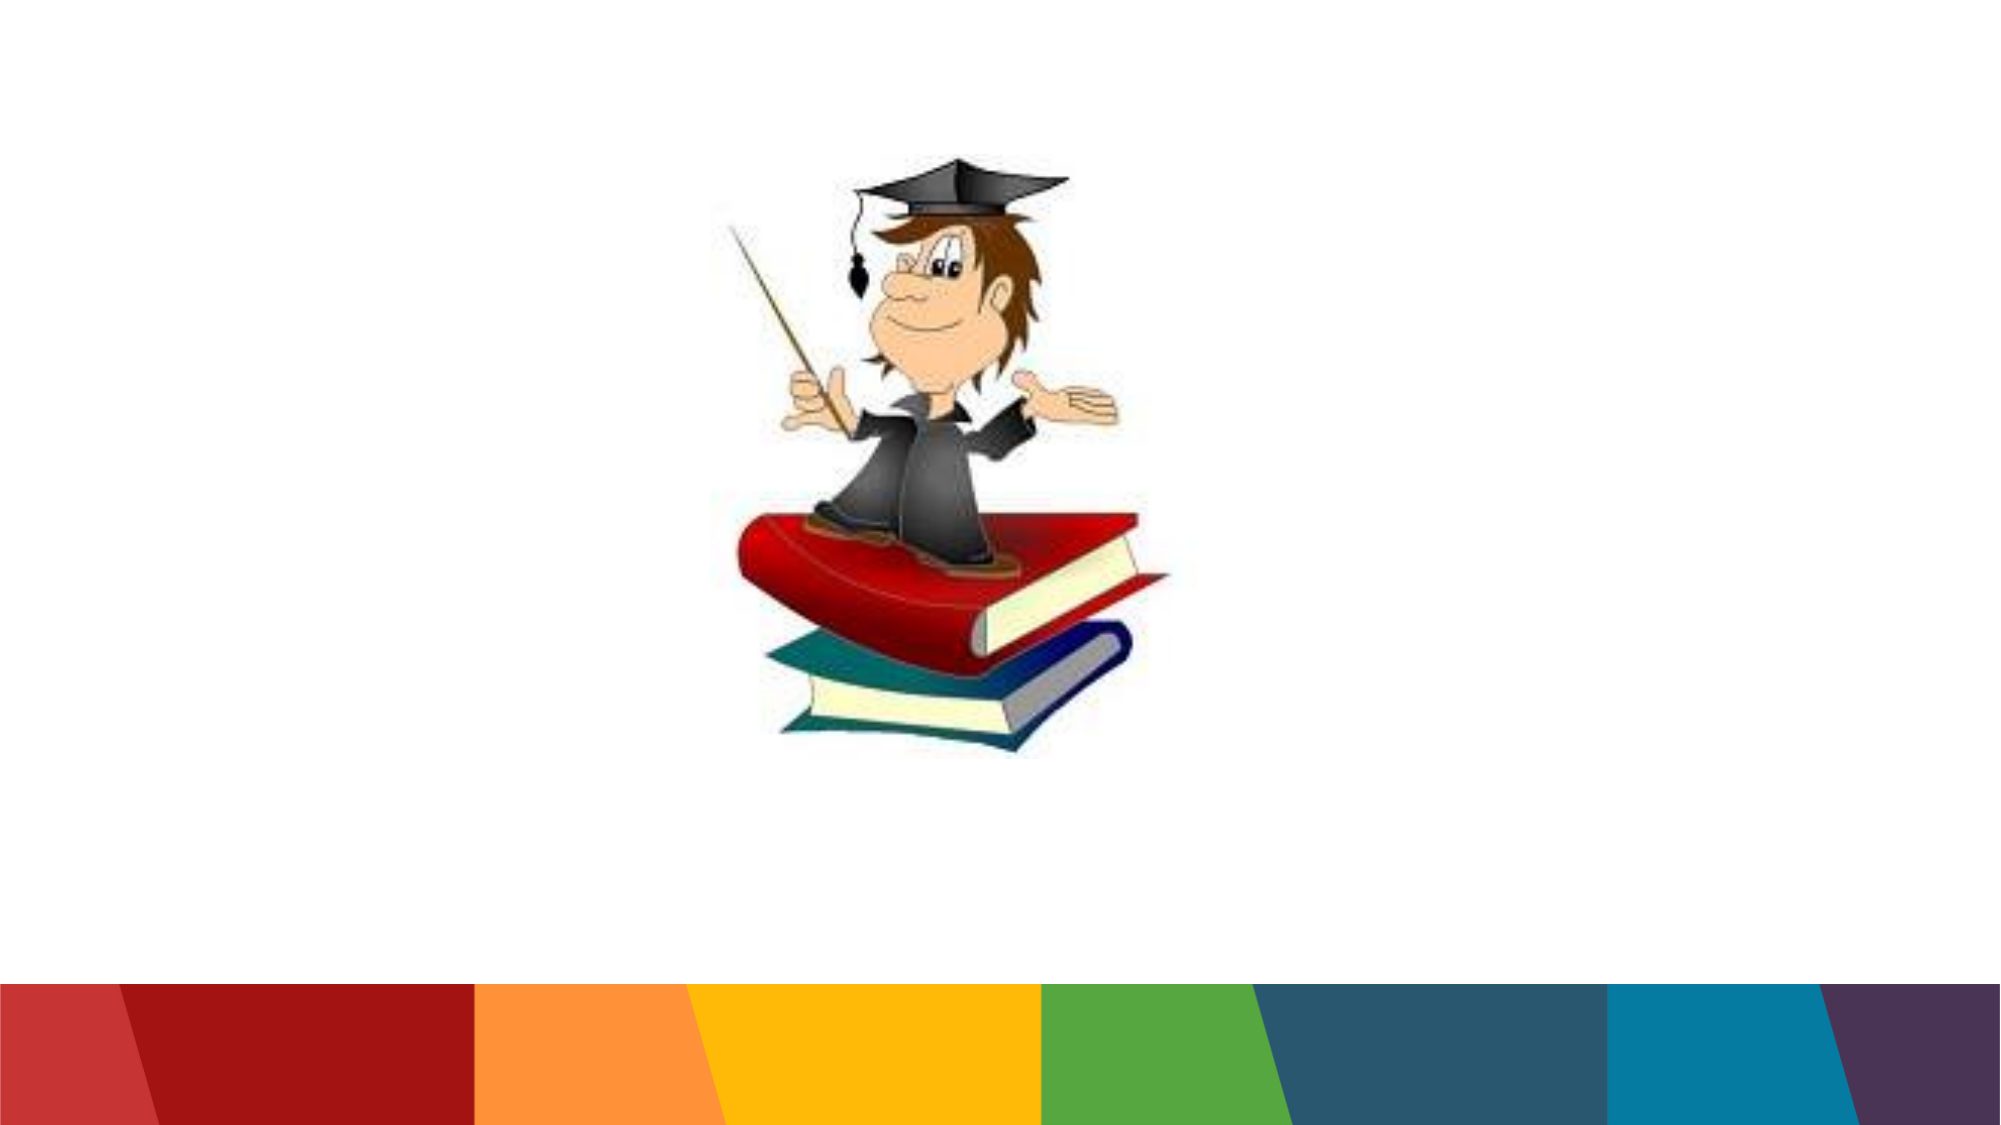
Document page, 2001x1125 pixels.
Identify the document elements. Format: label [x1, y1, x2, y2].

picture [1820, 984, 2000, 1125]
picture [470, 154, 1379, 759]
picture [0, 984, 1608, 1125]
